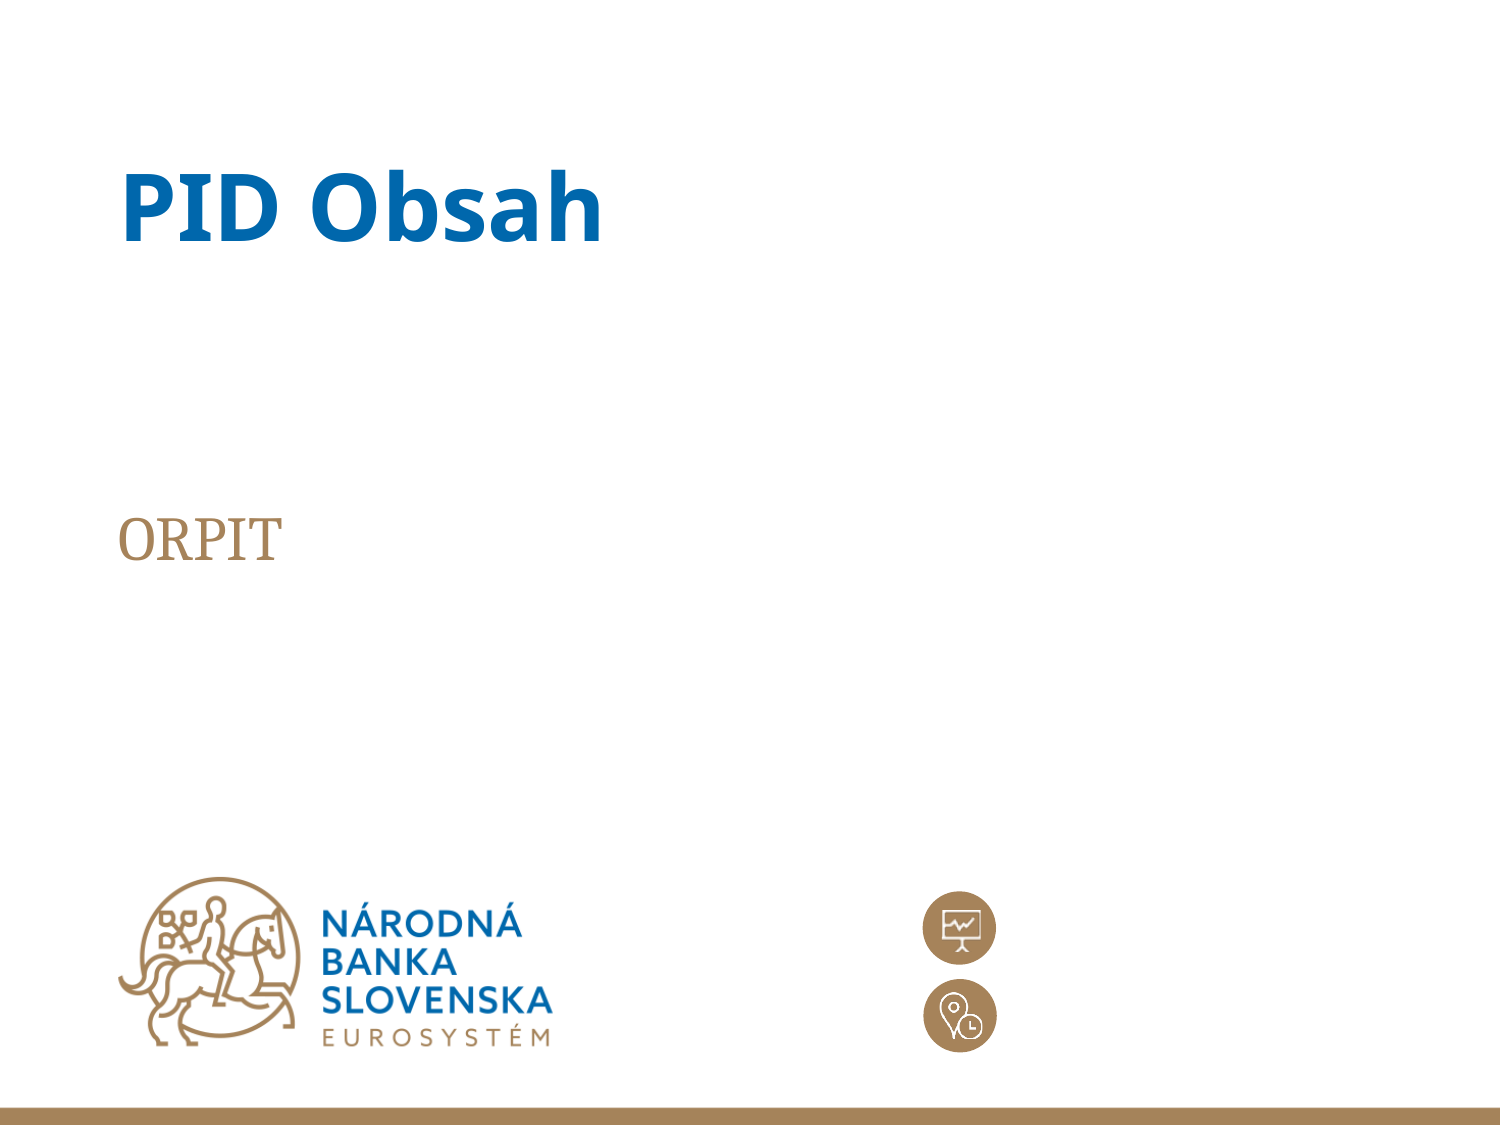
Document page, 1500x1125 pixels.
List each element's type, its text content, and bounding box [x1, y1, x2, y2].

text_box [922, 977, 998, 1054]
list ORPIT [103, 498, 1195, 773]
text_box [921, 890, 998, 966]
list PID Obsah [103, 152, 1195, 487]
picture [0, 0, 1500, 1125]
